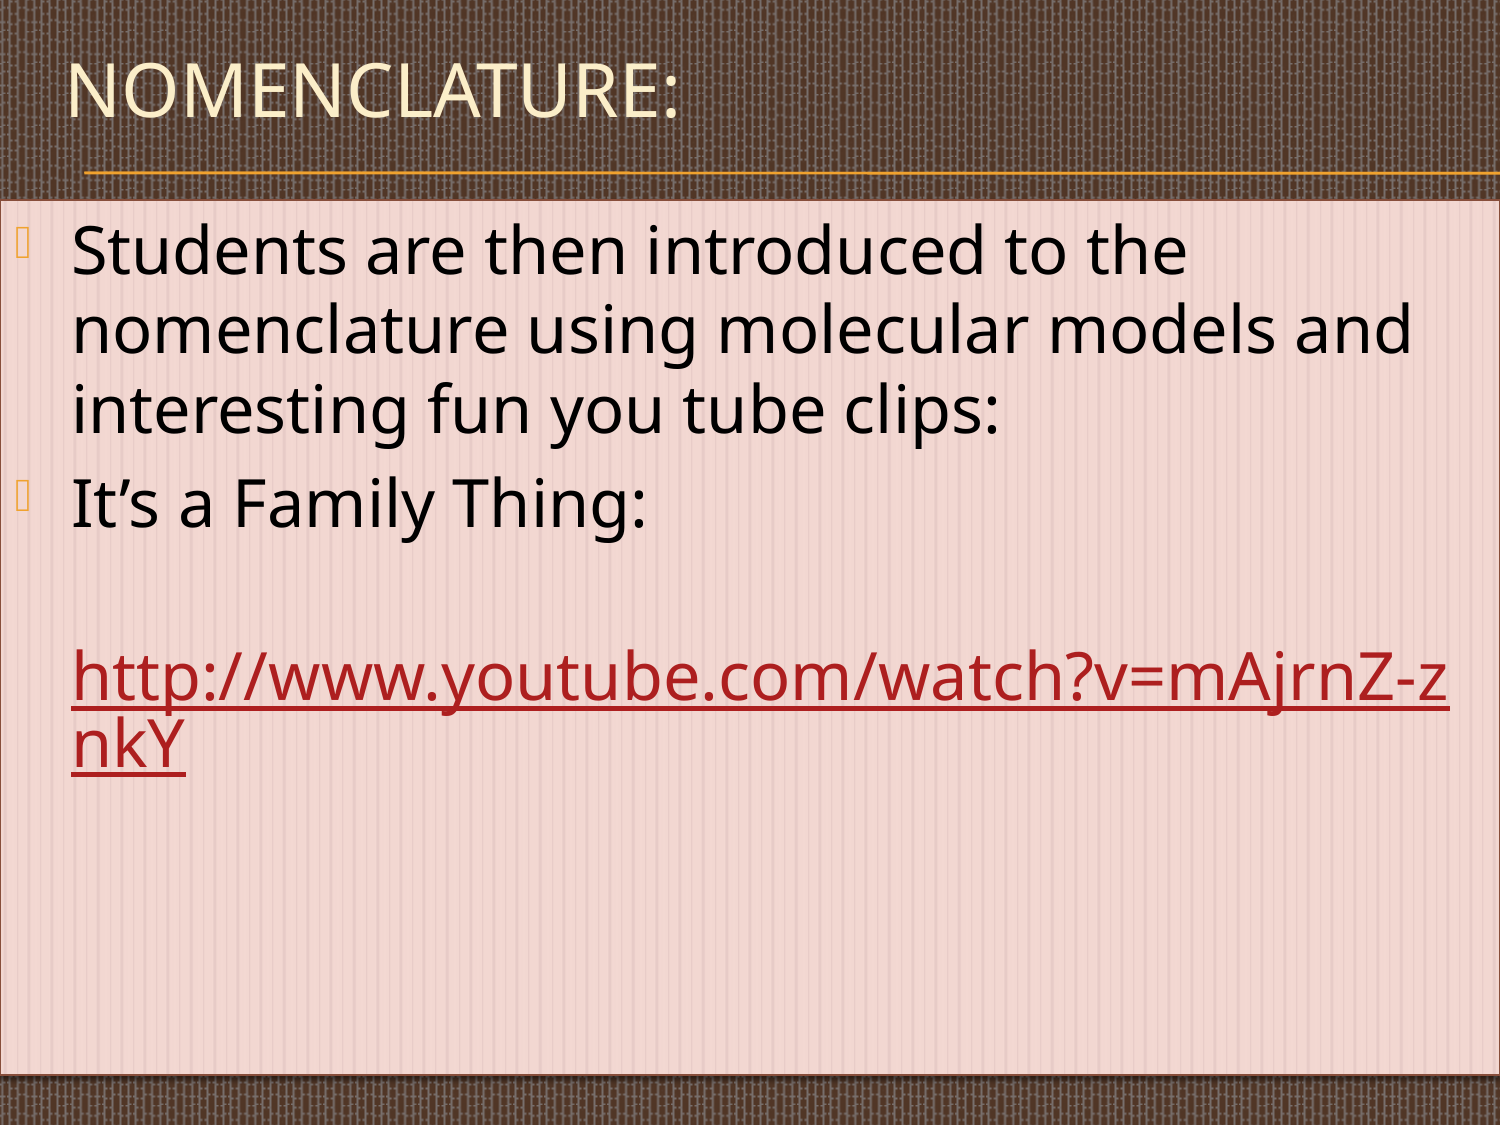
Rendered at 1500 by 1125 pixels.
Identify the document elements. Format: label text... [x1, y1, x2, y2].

title Nomenclature: [50, 0, 1475, 175]
list Students are then introduced to the nomenclature using molecular models and interesting fun you tube clips: It’s a Family Thing: http://www.youtube.com/watch?v=mAjrnZ-znkY [0, 199, 1500, 1076]
